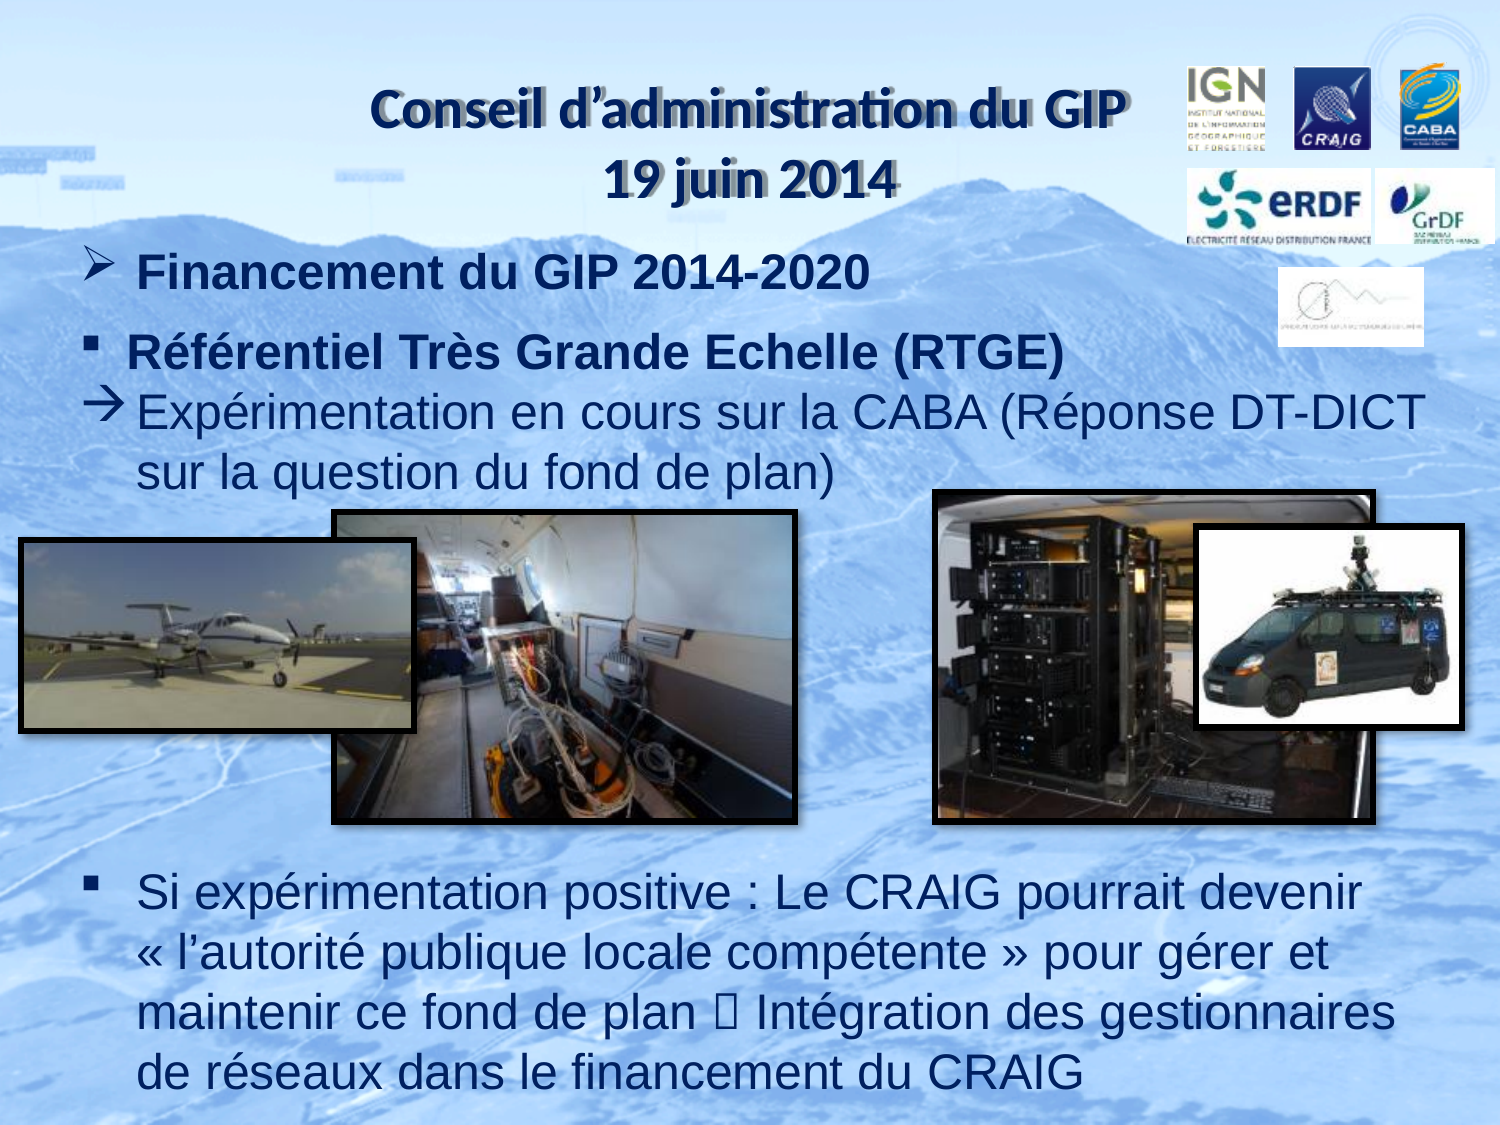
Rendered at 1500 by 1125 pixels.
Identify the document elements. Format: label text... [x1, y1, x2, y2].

text_box Financement du GIP 2014-2020 Référentiel Très Grande Echelle (RTGE) Expérimentation en cours sur la CABA (Réponse DT-DICT sur la question du fond de plan) Si expérimentation positive : Le CRAIG pourrait devenir « l’autorité publique locale compétente » pour gérer et maintenir ce fond de plan  Intégration des gestionnaires de réseaux dans le financement du CRAIG [64, 231, 1459, 1125]
title Conseil d’administration du GIP 19 juin 2014 [74, 30, 1425, 231]
picture [24, 514, 793, 819]
picture [1186, 66, 1266, 151]
picture [1278, 266, 1424, 347]
picture [1293, 66, 1371, 150]
picture [0, 0, 1500, 1125]
picture [938, 494, 1459, 819]
picture [1186, 168, 1371, 245]
